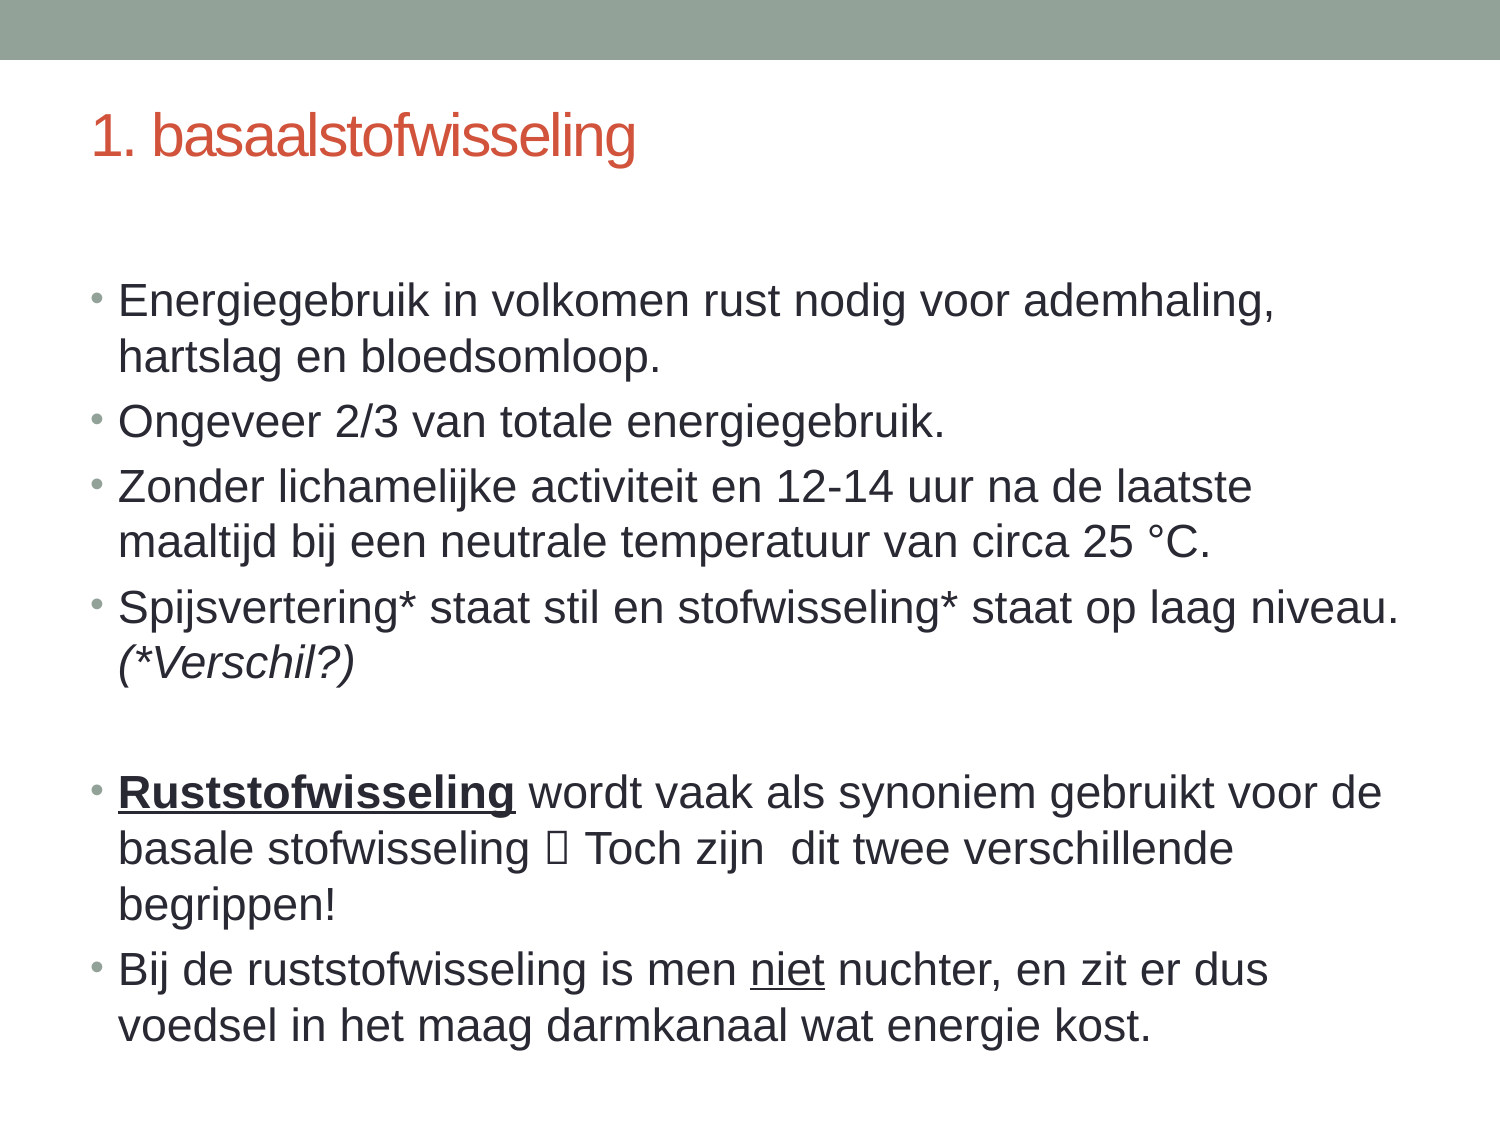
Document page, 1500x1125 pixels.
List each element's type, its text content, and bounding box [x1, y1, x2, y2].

title 1. basaalstofwisseling [75, 87, 1425, 250]
list Energiegebruik in volkomen rust nodig voor ademhaling, hartslag en bloedsomloop. Ongeveer 2/3 van totale energiegebruik. Zonder lichamelijke activiteit en 12-14 uur na de laatste maaltijd bij een neutrale temperatuur van circa 25 °C. Spijsvertering* staat stil en stofwisseling* staat op laag niveau. (*Verschil?) Ruststofwisseling wordt vaak als synoniem gebruikt voor de basale stofwisseling  Toch zijn dit twee verschillende begrippen! Bij de ruststofwisseling is men niet nuchter, en zit er dus voedsel in het maag darmkanaal wat energie kost. [75, 262, 1425, 1063]
